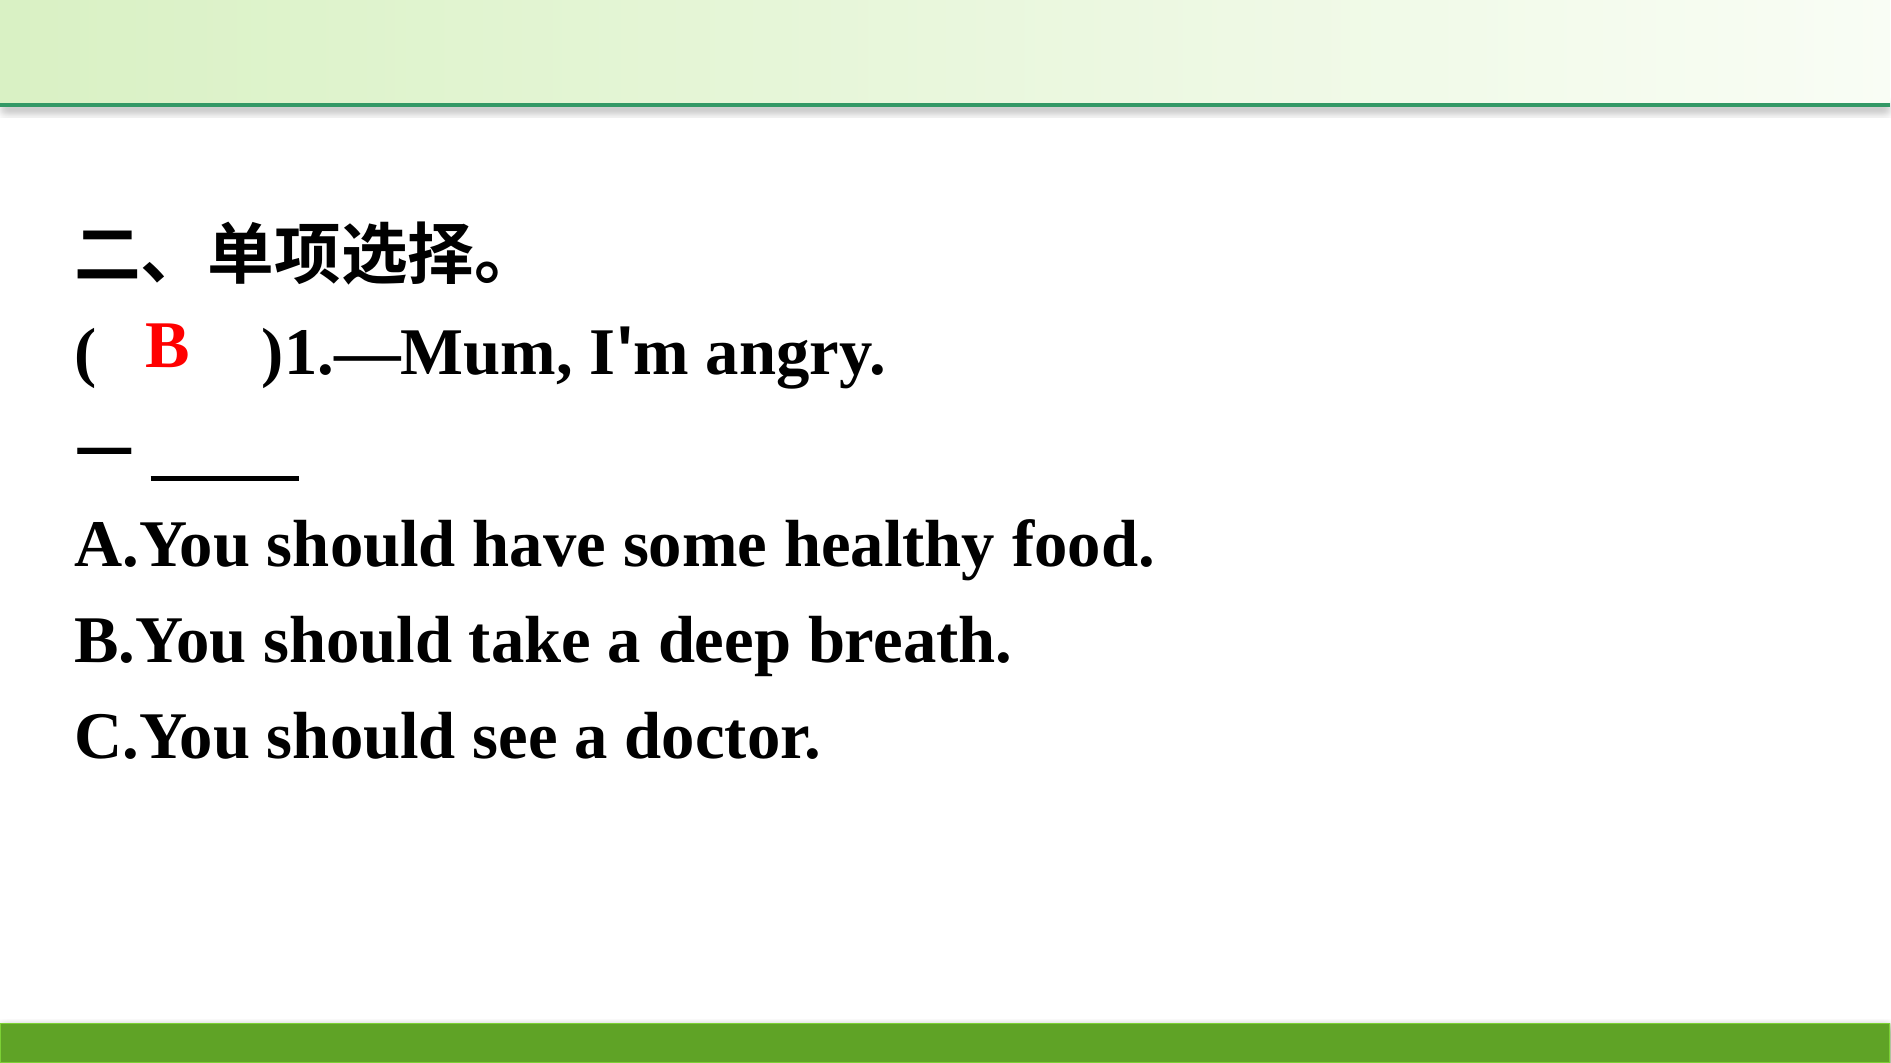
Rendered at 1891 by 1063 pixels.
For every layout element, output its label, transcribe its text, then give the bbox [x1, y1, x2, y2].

text_box 二、单项选择。 ( )1.—Mum, I'm angry. — A.You should have some healthy food. B.You should take a deep breath. C.You should see a doctor. [59, 188, 1833, 780]
text_box B [130, 293, 205, 389]
